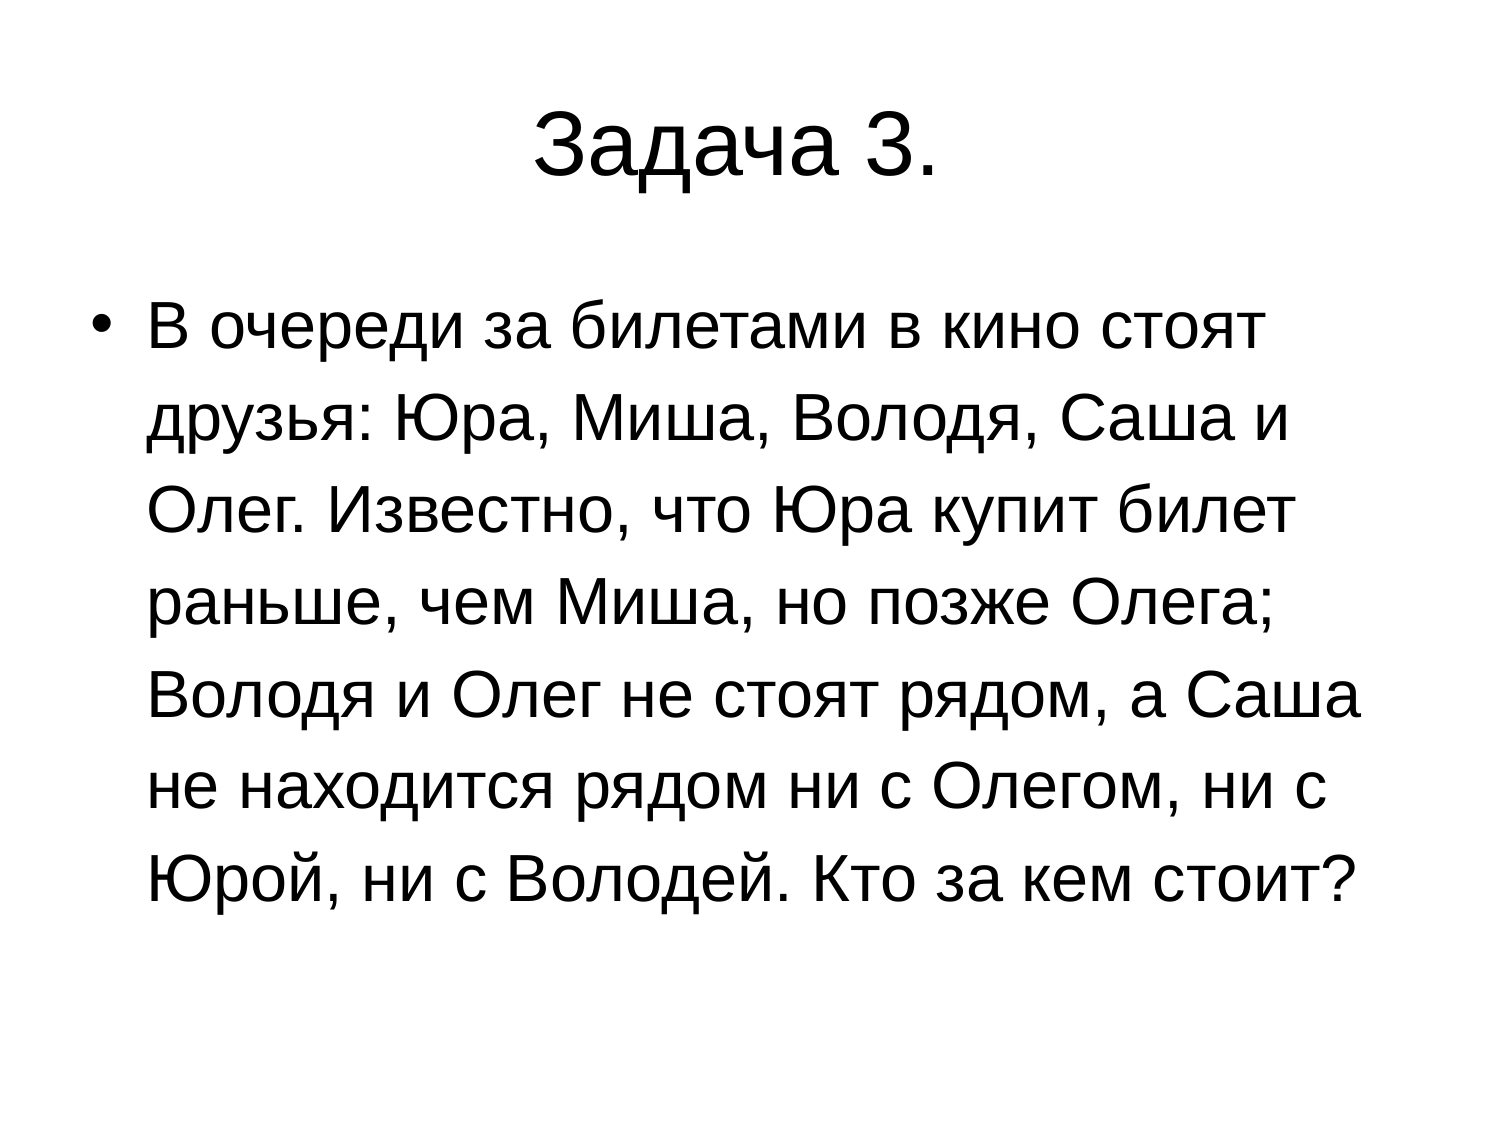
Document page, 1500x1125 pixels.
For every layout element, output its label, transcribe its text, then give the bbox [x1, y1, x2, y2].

list В очереди за билетами в кино стоят друзья: Юра, Миша, Володя, Саша и Олег. Известно, что Юра купит билет раньше, чем Миша, но позже Олега; Володя и Олег не стоят рядом, а Саша не находится рядом ни с Олегом, ни с Юрой, ни с Володей. Кто за кем стоит? [75, 262, 1425, 1005]
title Задача 3. [75, 45, 1425, 233]
